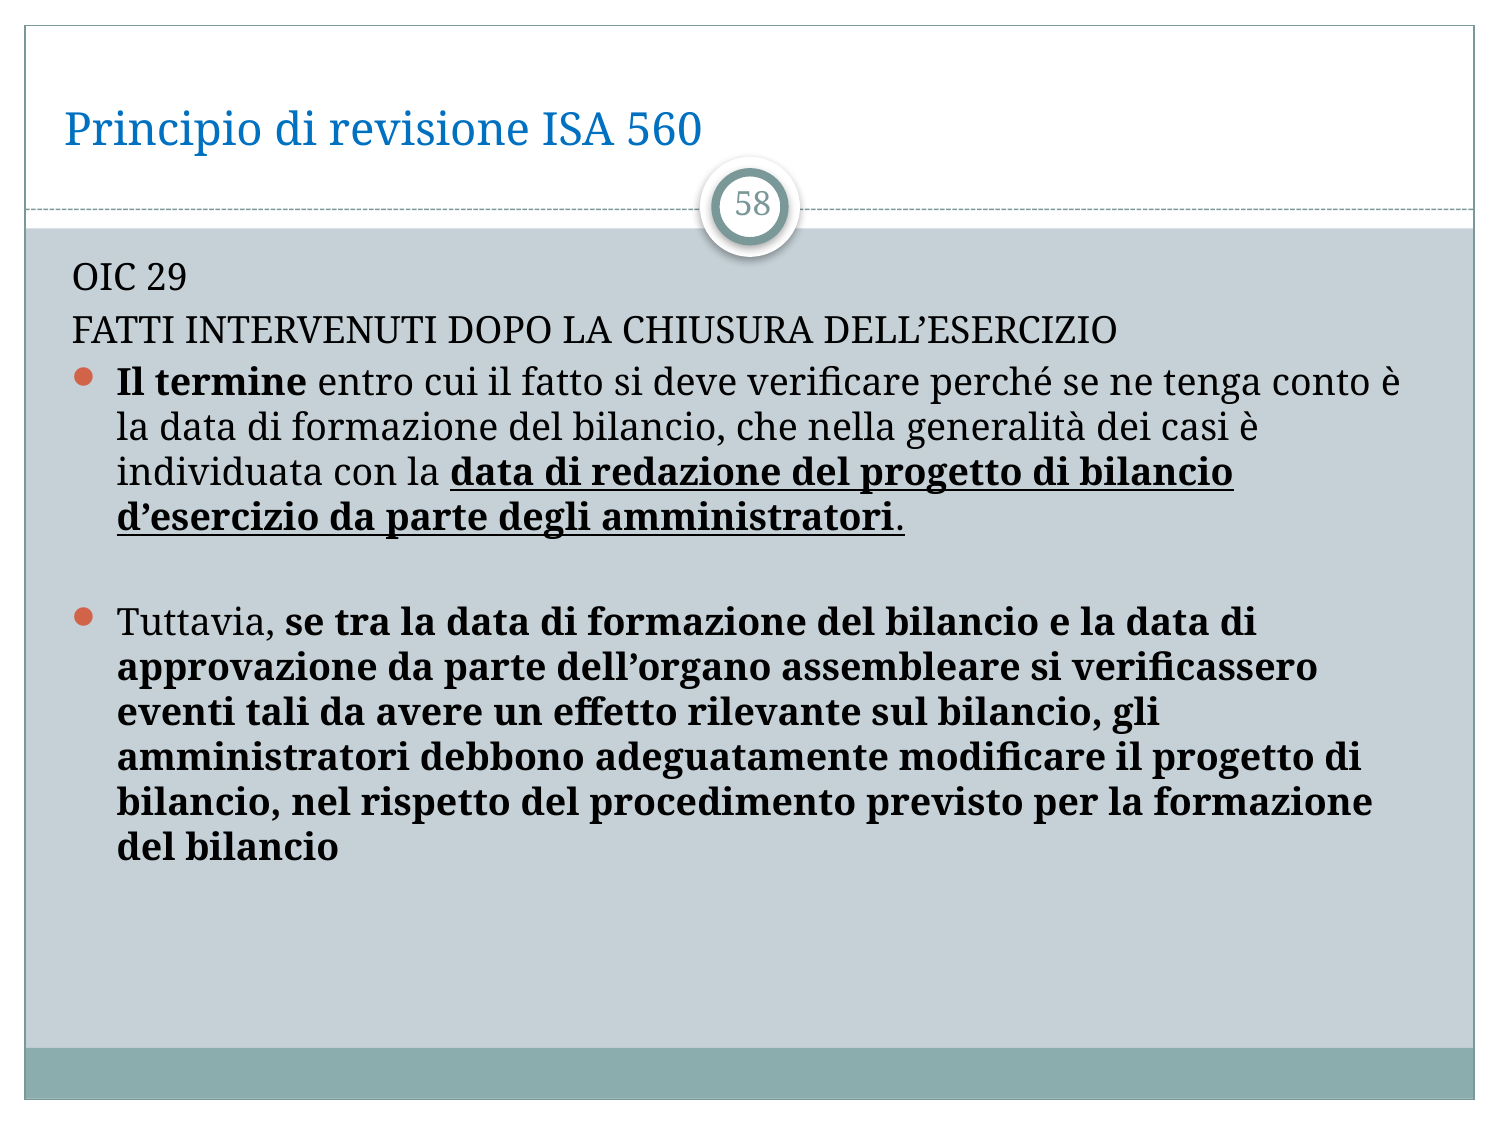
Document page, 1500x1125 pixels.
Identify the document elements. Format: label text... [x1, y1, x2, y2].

title Principio di revisione ISA 560 [49, 37, 1450, 162]
slide_number 58 [715, 168, 791, 241]
list OIC 29 FATTI INTERVENUTI DOPO LA CHIUSURA DELL’ESERCIZIO Il termine entro cui il fatto si deve verificare perché se ne tenga conto è la data di formazione del bilancio, che nella generalità dei casi è individuata con la data di redazione del progetto di bilancio d’esercizio da parte degli amministratori. Tuttavia, se tra la data di formazione del bilancio e la data di approvazione da parte dell’organo assembleare si verificassero eventi tali da avere un effetto rilevante sul bilancio, gli amministratori debbono adeguatamente modificare il progetto di bilancio, nel rispetto del procedimento previsto per la formazione del bilancio [56, 245, 1452, 996]
